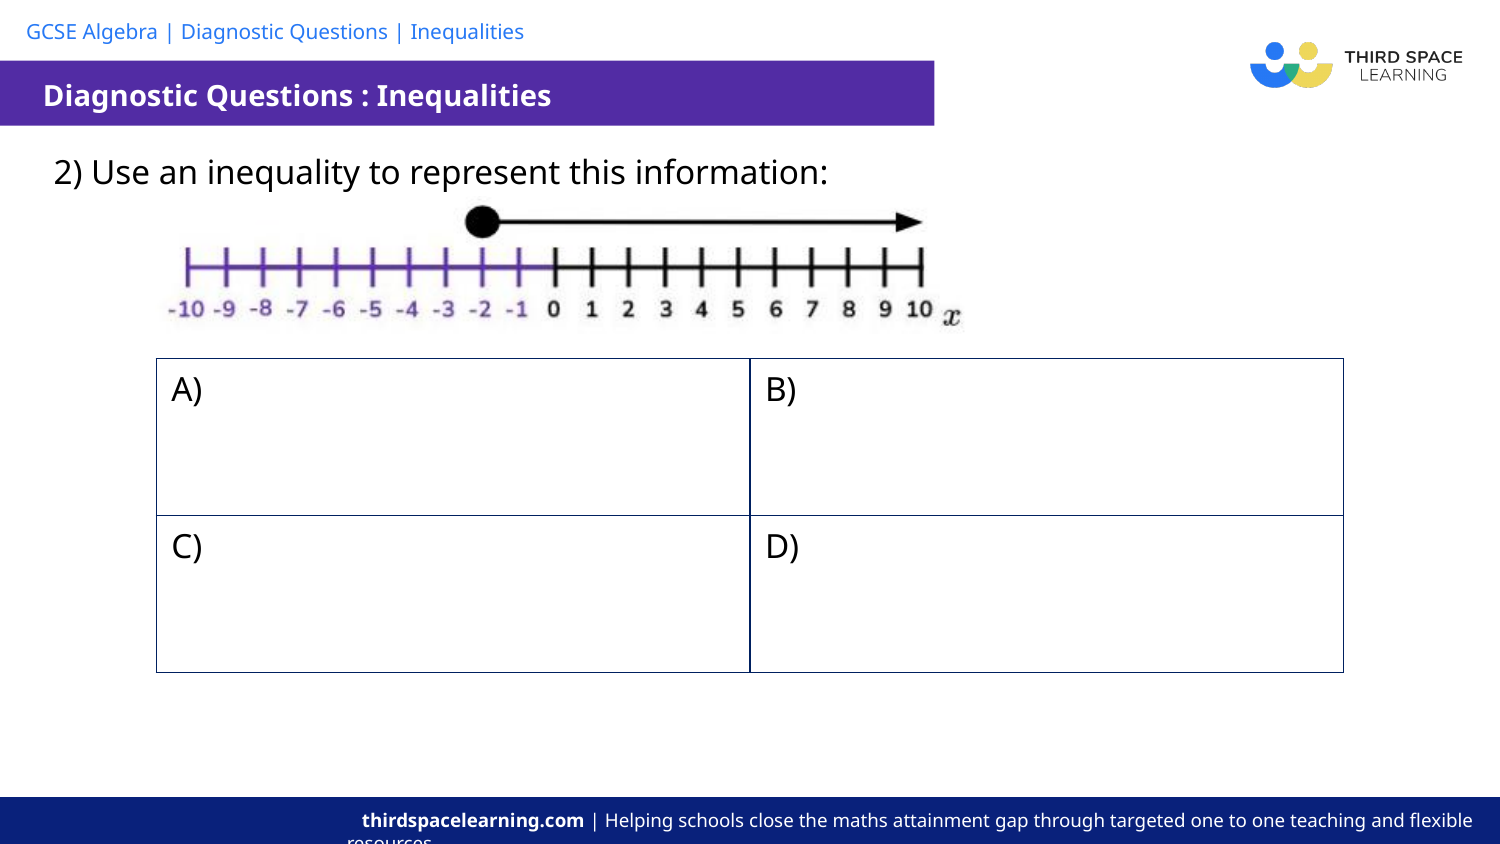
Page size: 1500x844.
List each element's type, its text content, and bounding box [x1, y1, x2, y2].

text_box Diagnostic Questions : Inequalities [27, 61, 778, 127]
table_header 2) Use an inequality to represent this information: [19, 142, 930, 330]
picture [1250, 33, 1465, 99]
picture [155, 196, 974, 338]
